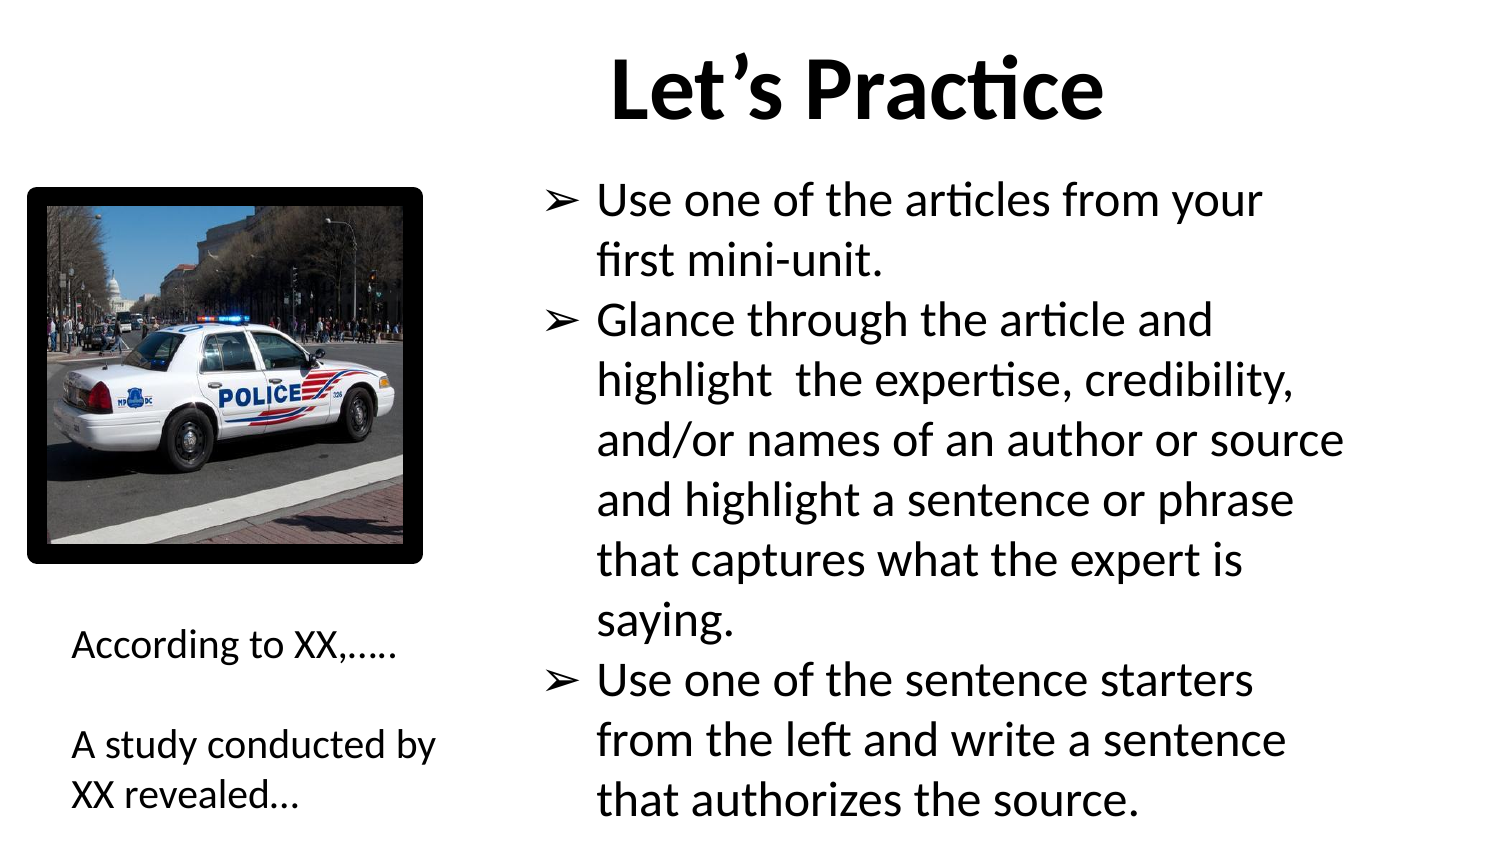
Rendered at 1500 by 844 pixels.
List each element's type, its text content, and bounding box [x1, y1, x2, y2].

text_box Use one of the articles from your first mini-unit. Glance through the article and highlight the expertise, credibility, and/or names of an author or source and highlight a sentence or phrase that captures what the expert is saying. Use one of the sentence starters from the left and write a sentence that authorizes the source. [525, 159, 1369, 807]
title Let’s Practice [496, 46, 1221, 134]
picture [46, 206, 404, 544]
text_box According to XX,….. A study conducted by XX revealed… [56, 609, 497, 773]
